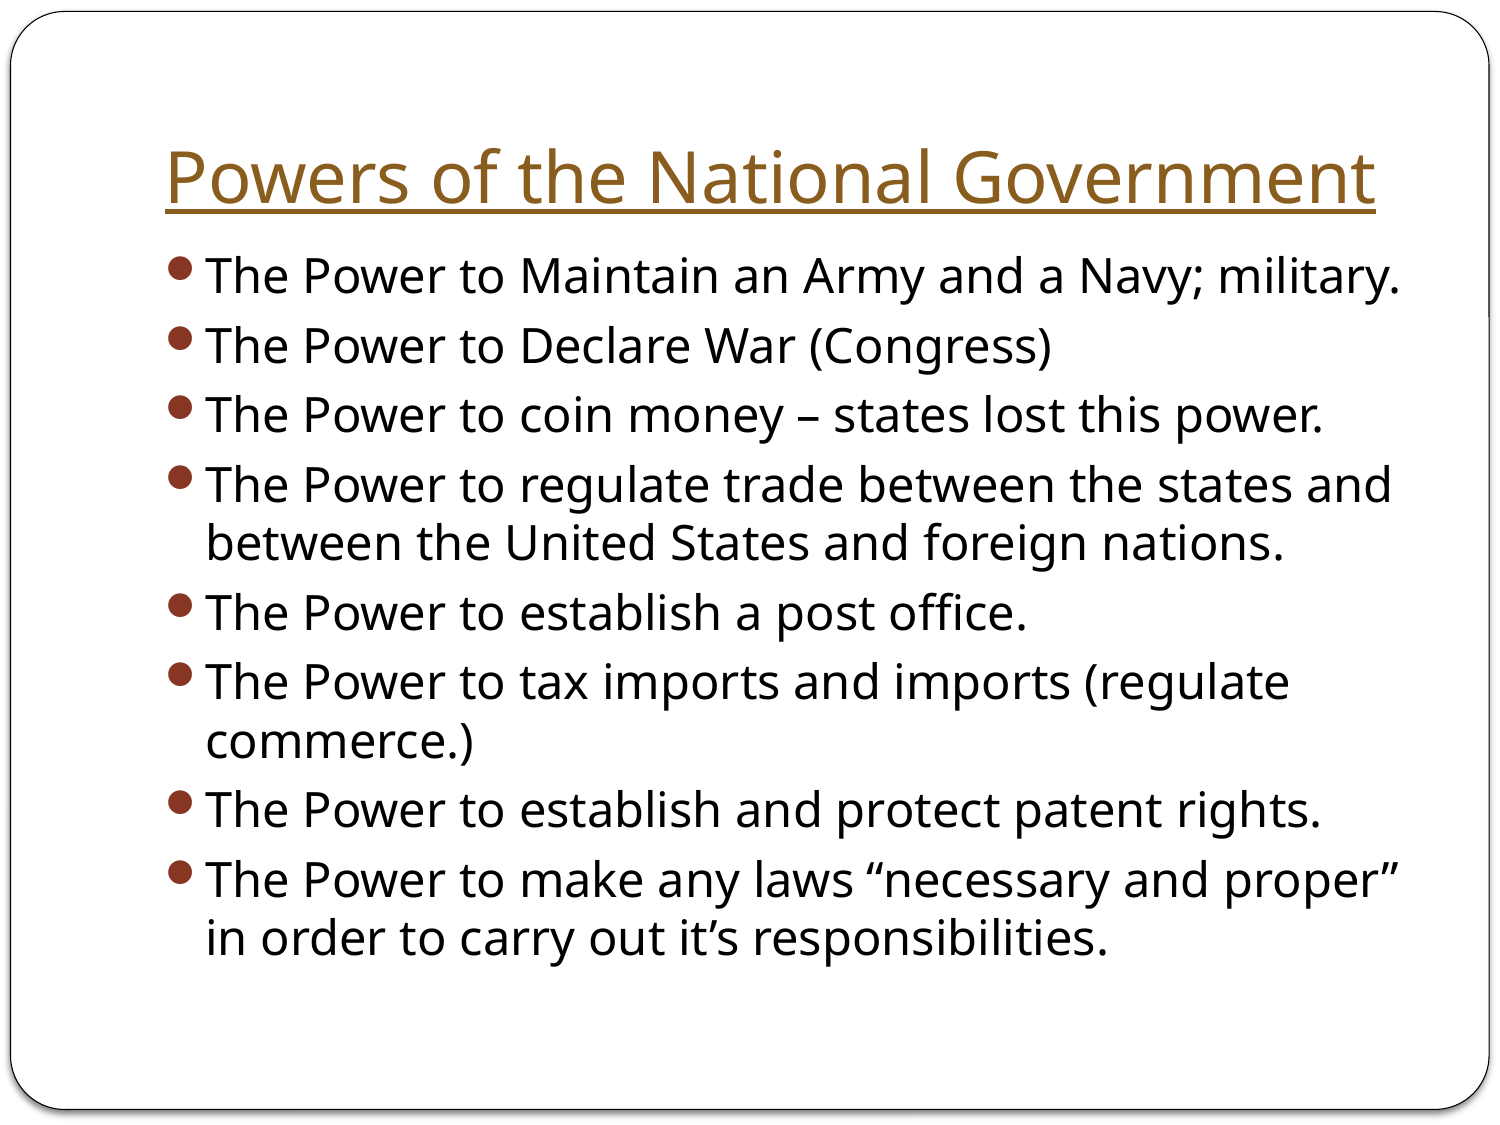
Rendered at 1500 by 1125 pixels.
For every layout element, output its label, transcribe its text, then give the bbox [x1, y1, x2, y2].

title Powers of the National Government [150, 45, 1425, 233]
list The Power to Maintain an Army and a Navy; military. The Power to Declare War (Congress) The Power to coin money – states lost this power. The Power to regulate trade between the states and between the United States and foreign nations. The Power to establish a post office. The Power to tax imports and imports (regulate commerce.) The Power to establish and protect patent rights. The Power to make any laws “necessary and proper” in order to carry out it’s responsibilities. [150, 237, 1425, 988]
